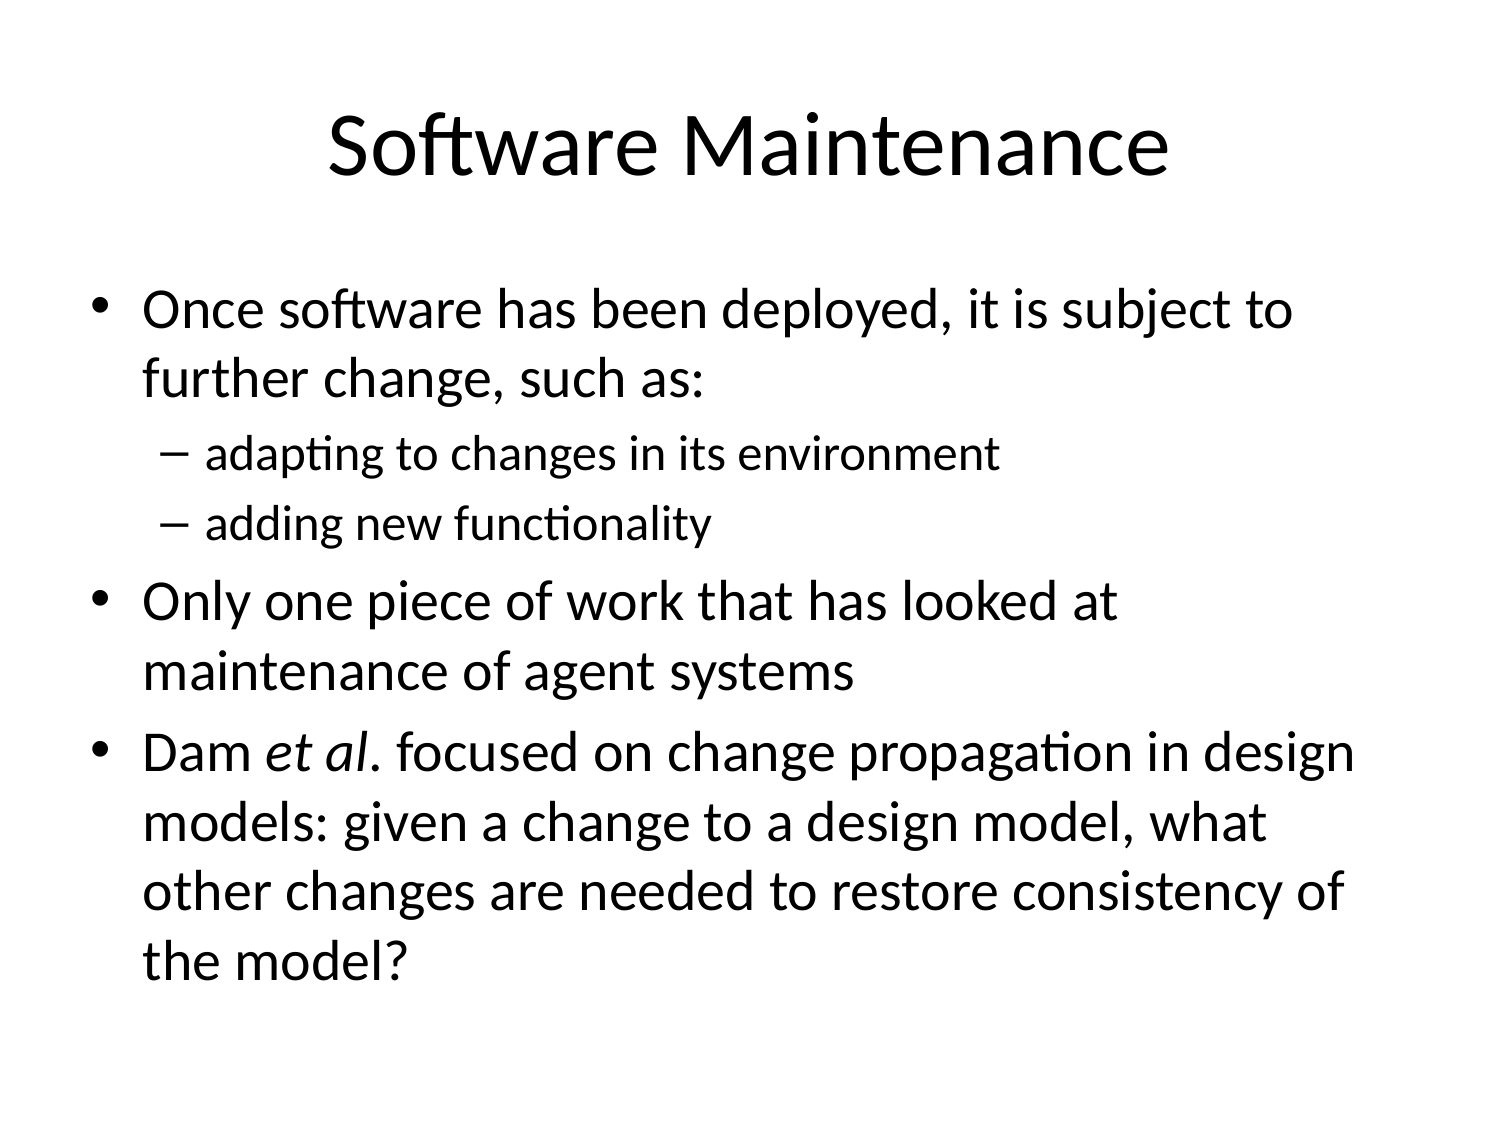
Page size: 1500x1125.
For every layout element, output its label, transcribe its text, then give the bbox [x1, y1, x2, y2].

title Software Maintenance [75, 45, 1425, 233]
list Once software has been deployed, it is subject to further change, such as: adapting to changes in its environment adding new functionality Only one piece of work that has looked at maintenance of agent systems Dam et al. focused on change propagation in design models: given a change to a design model, what other changes are needed to restore consistency of the model? [75, 262, 1425, 1005]
